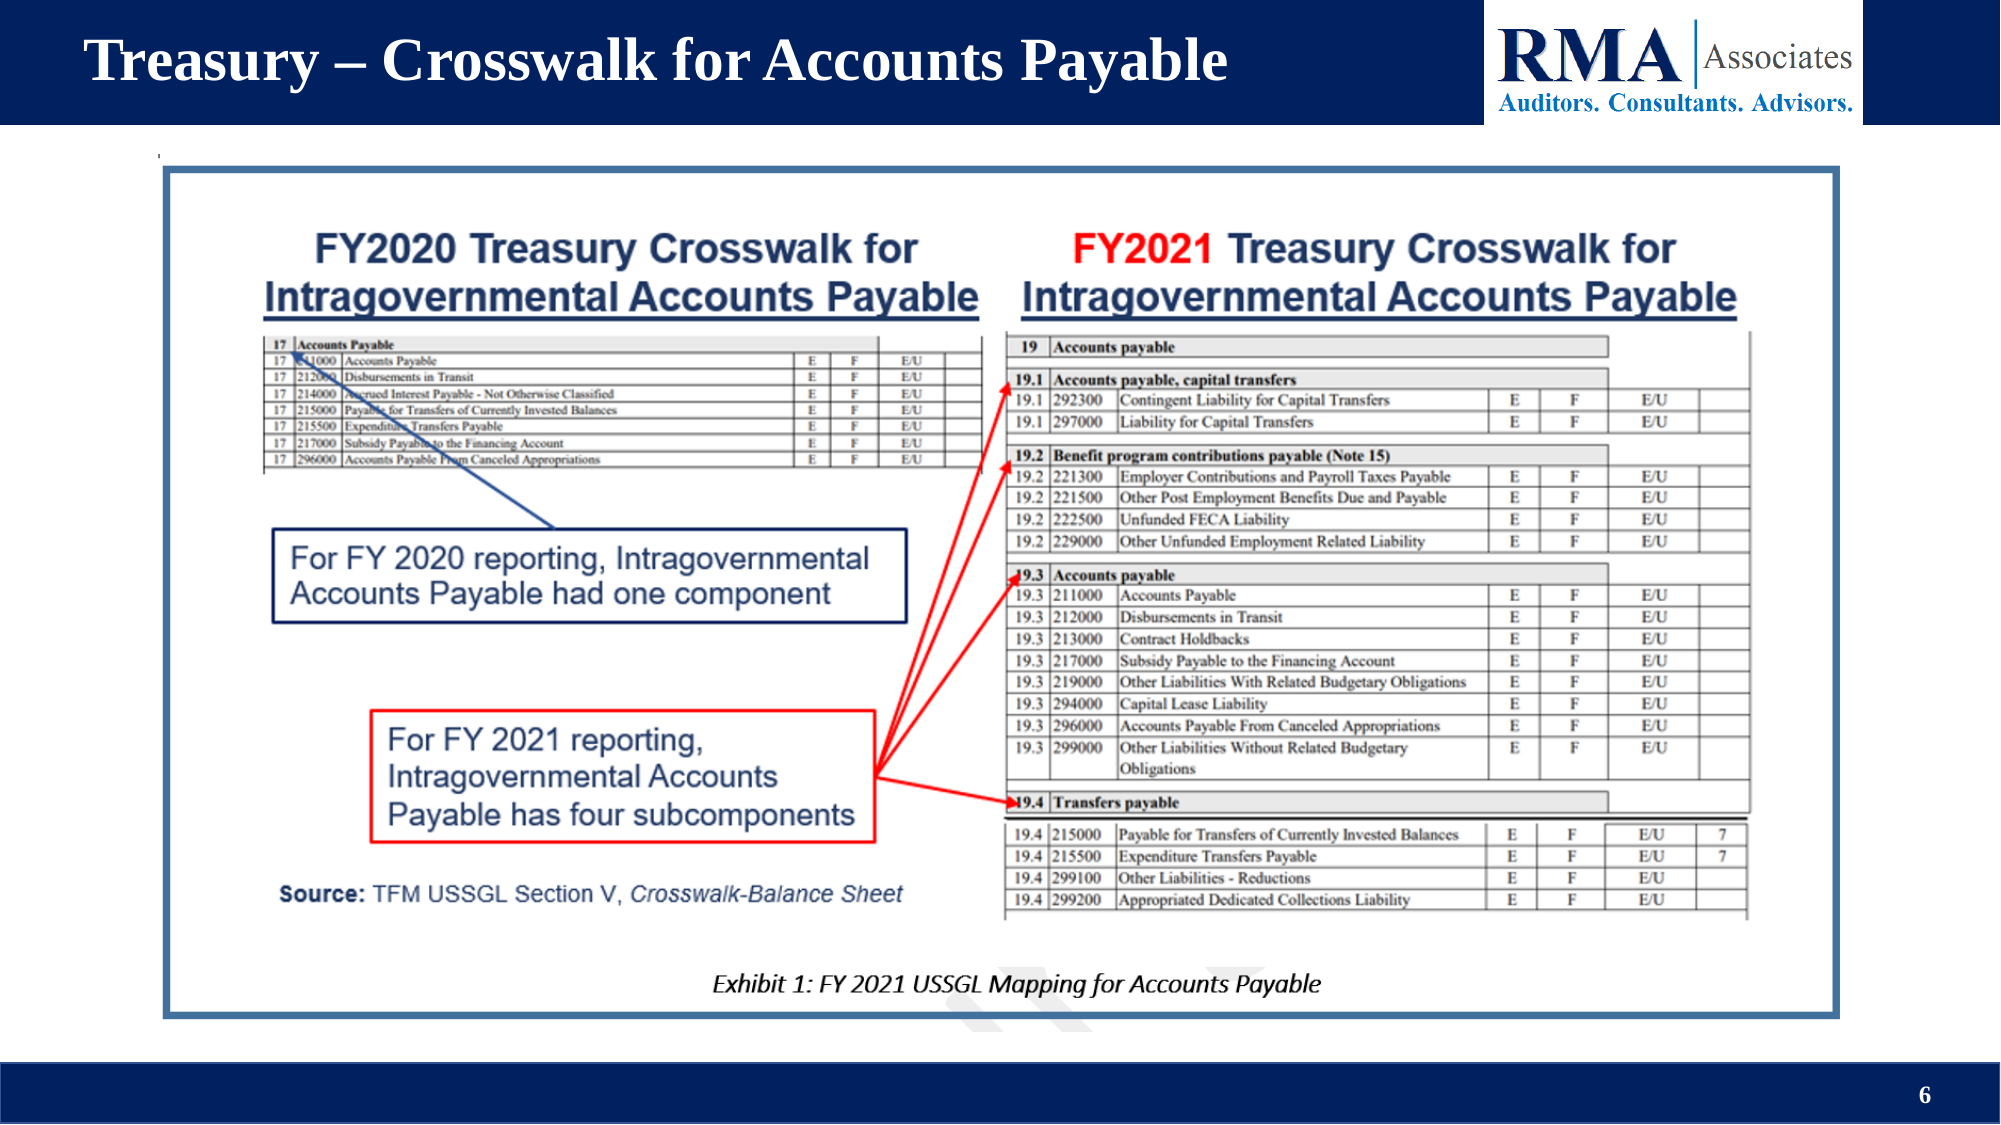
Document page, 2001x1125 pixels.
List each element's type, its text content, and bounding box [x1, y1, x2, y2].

picture [149, 154, 1856, 1032]
footer [150, 1063, 1850, 1124]
slide_number 6 [1850, 1063, 2000, 1124]
picture [1484, 0, 1863, 127]
title Treasury – Crosswalk for Accounts Payable [0, 0, 1485, 124]
